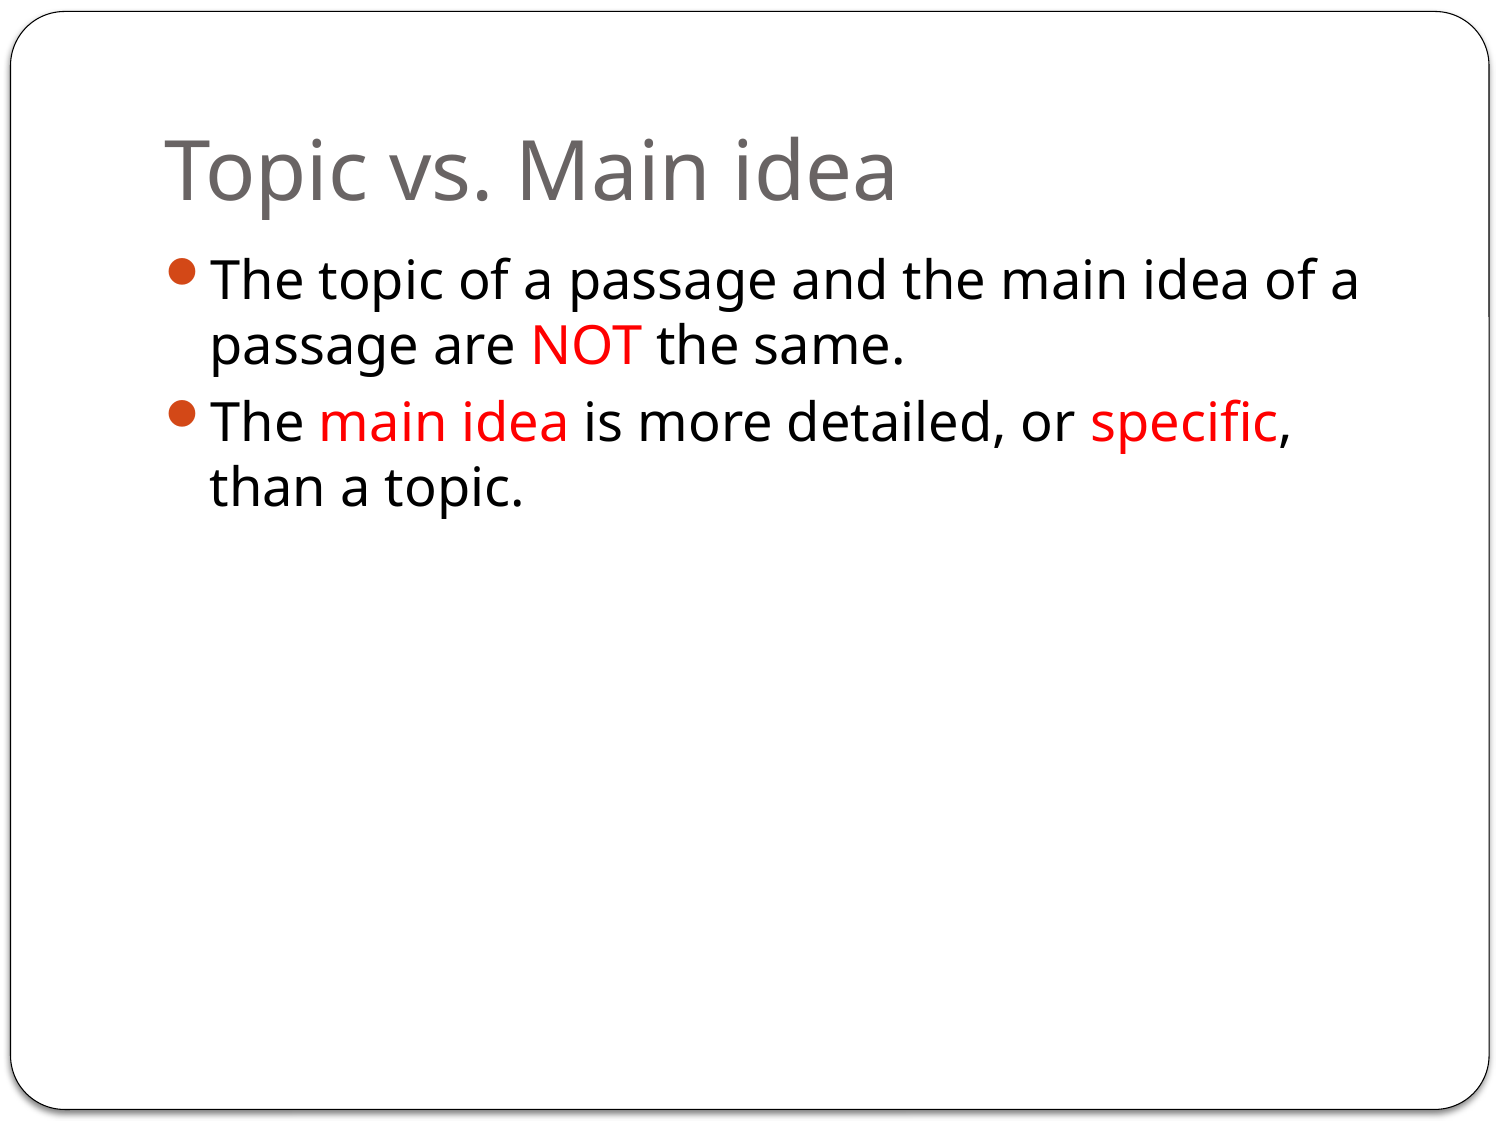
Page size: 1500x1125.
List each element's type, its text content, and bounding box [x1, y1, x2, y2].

title Topic vs. Main idea [150, 45, 1425, 233]
list The topic of a passage and the main idea of a passage are NOT the same. The main idea is more detailed, or specific, than a topic. [150, 237, 1425, 988]
